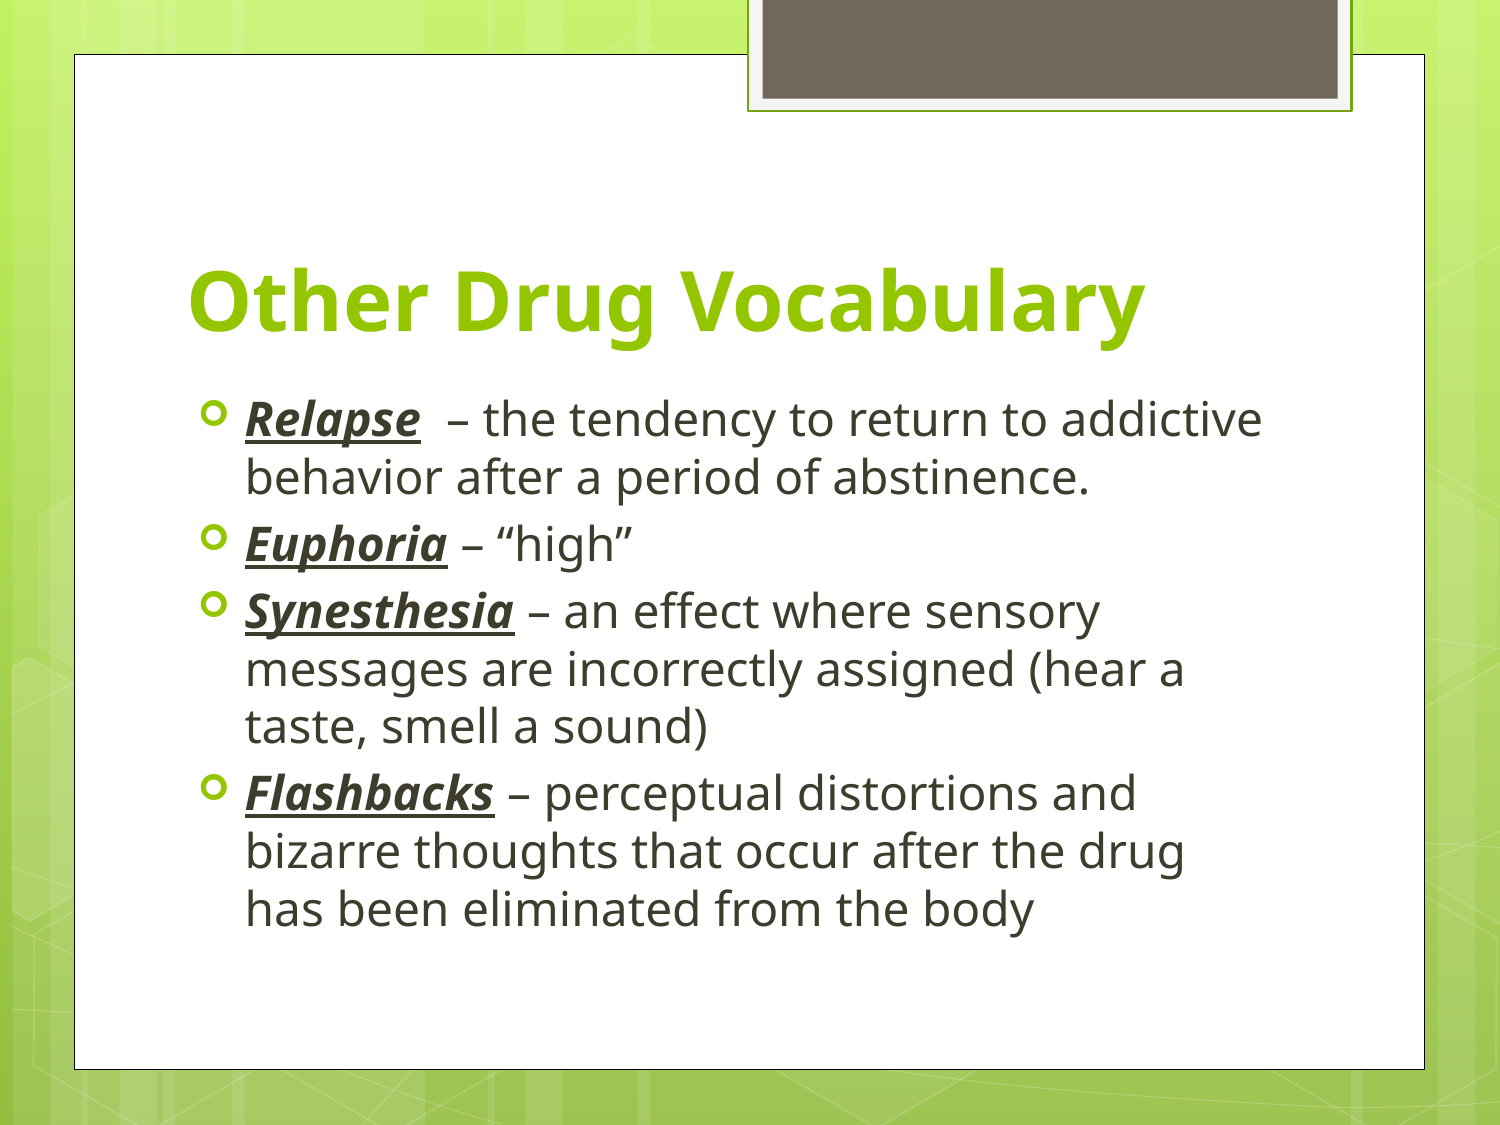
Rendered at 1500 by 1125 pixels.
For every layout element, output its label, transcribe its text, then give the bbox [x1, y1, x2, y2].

title Other Drug Vocabulary [171, 168, 1324, 357]
list Relapse – the tendency to return to addictive behavior after a period of abstinence. Euphoria – “high” Synesthesia – an effect where sensory messages are incorrectly assigned (hear a taste, smell a sound) Flashbacks – perceptual distortions and bizarre thoughts that occur after the drug has been eliminated from the body [171, 381, 1283, 957]
